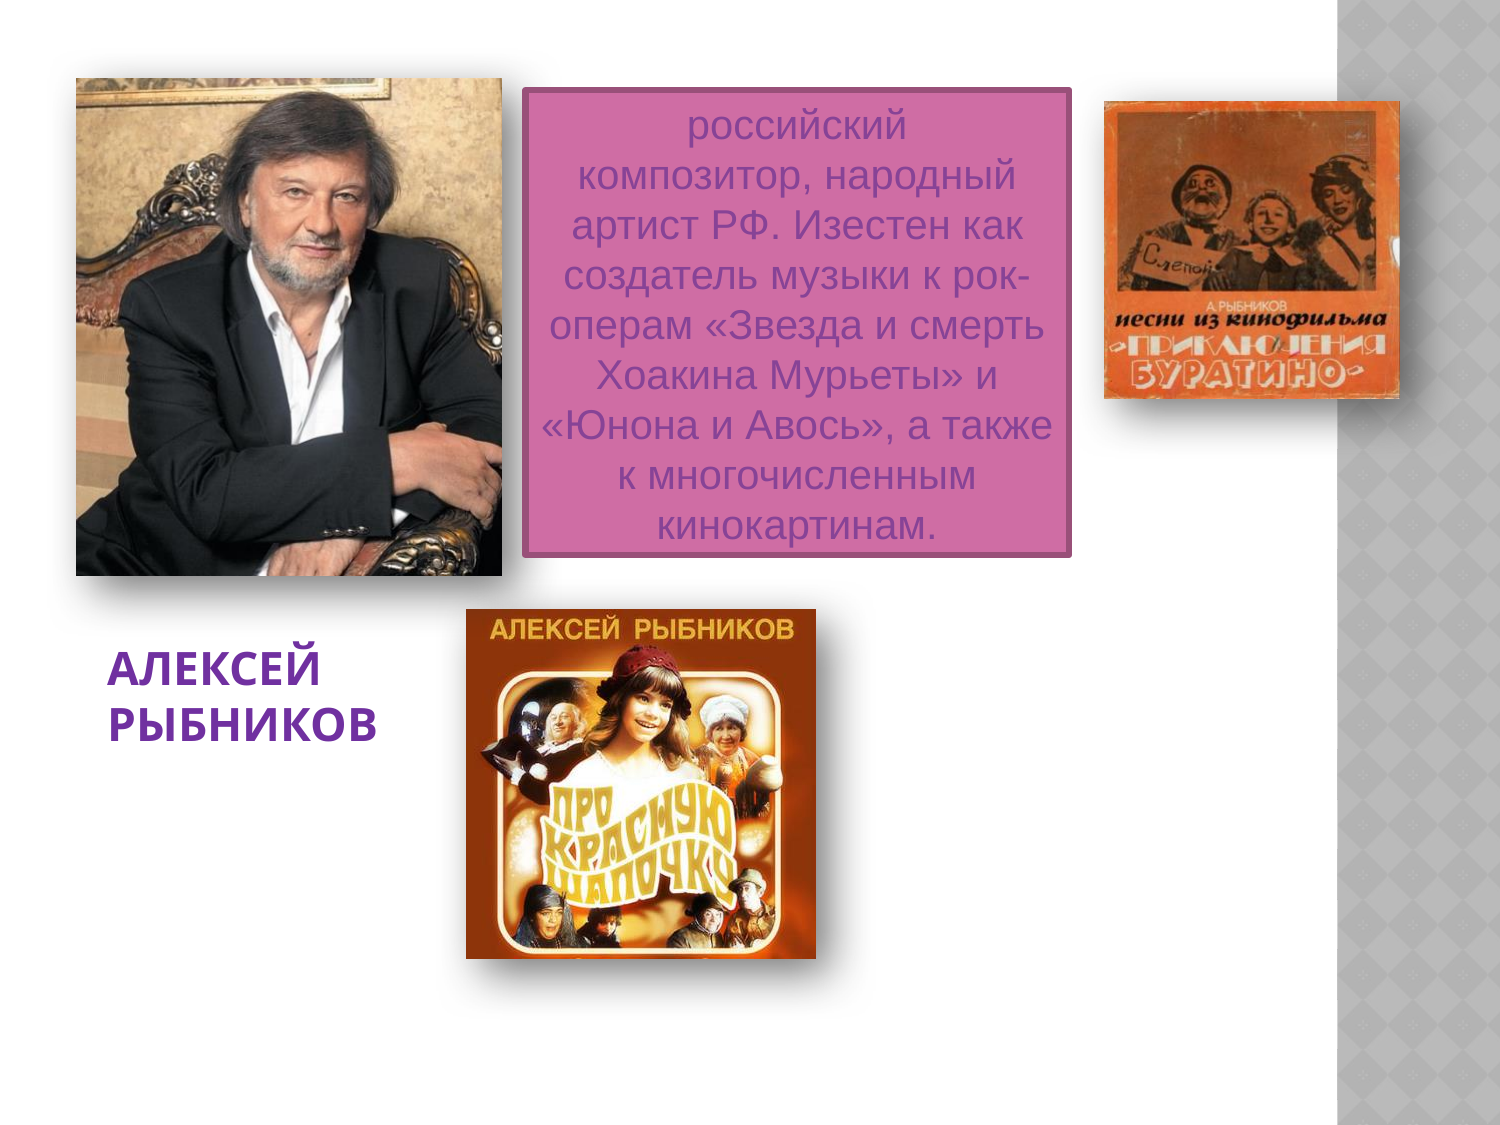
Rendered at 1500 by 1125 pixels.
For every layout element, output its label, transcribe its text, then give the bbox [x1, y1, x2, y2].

picture [465, 609, 816, 959]
title Алексей Рыбников [100, 622, 409, 751]
picture [1104, 101, 1401, 399]
picture [76, 77, 503, 577]
text_box российский композитор, народный артист РФ. Изестен как создатель музыки к рок-операм «Звезда и смерть Хоакина Мурьеты» и «Юнона и Авось», а также к многочисленным кинокартинам. [522, 87, 1072, 558]
